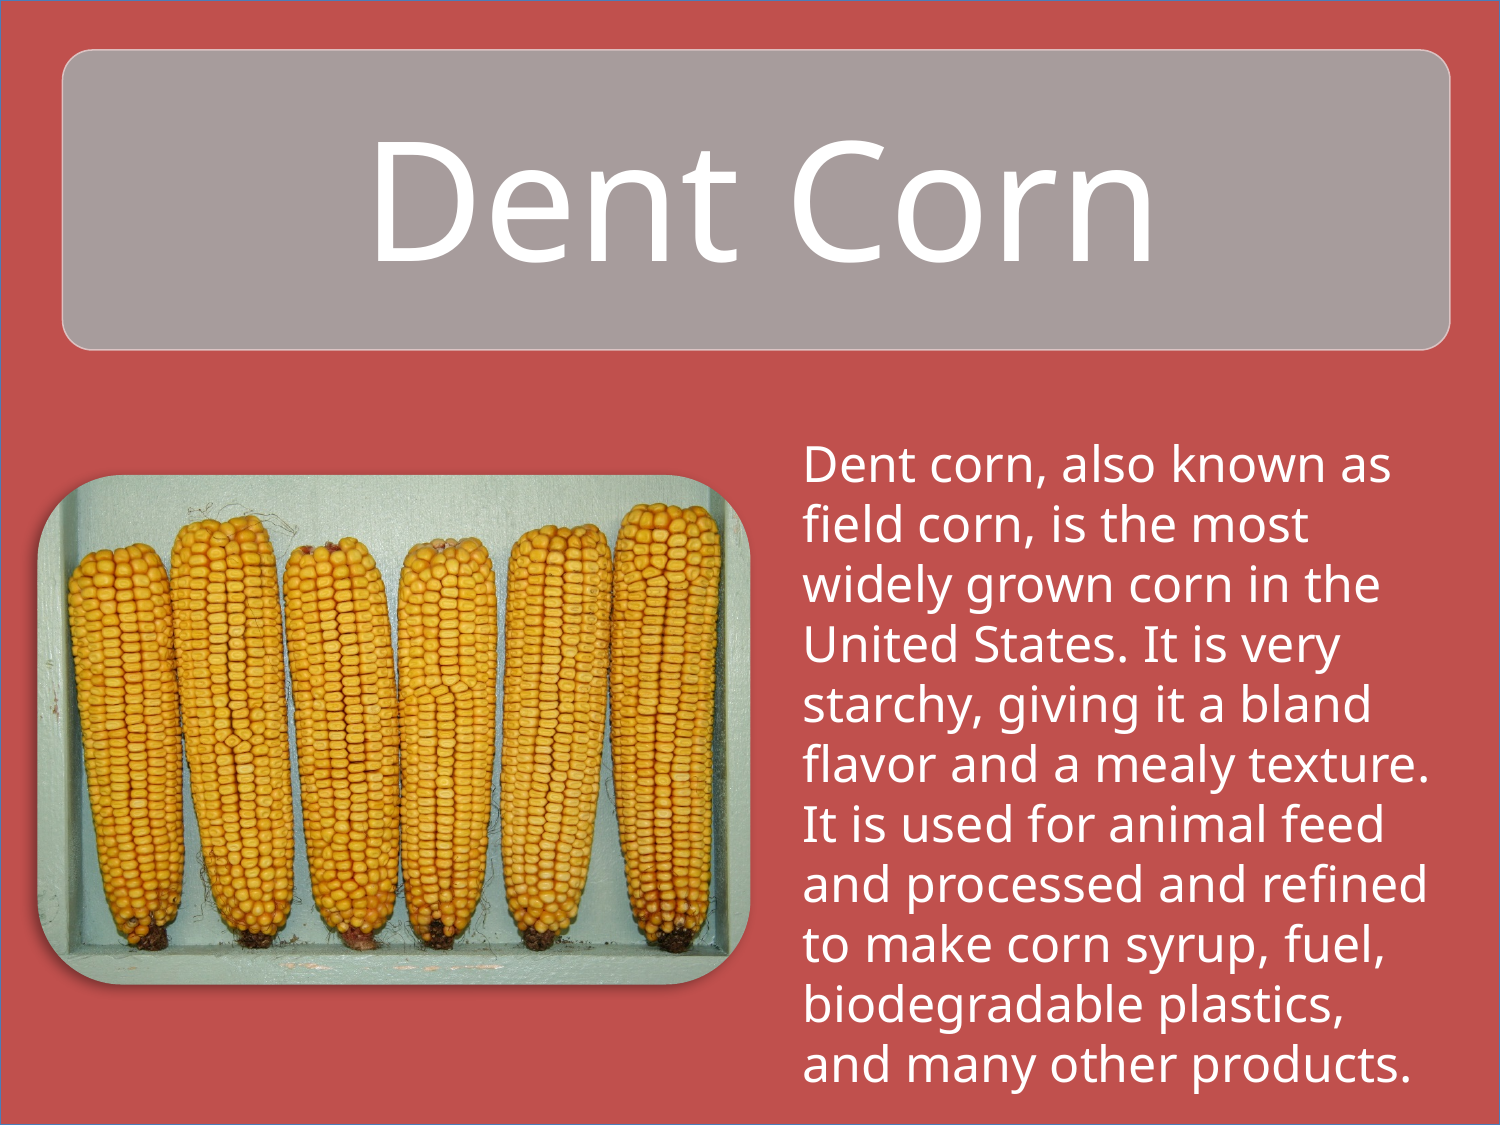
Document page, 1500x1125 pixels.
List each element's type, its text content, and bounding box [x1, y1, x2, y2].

text_box [0, 0, 1500, 1125]
text_box Dent corn, also known as field corn, is the most widely grown corn in the United States. It is very starchy, giving it a bland flavor and a mealy texture. It is used for animal feed and processed and refined to make corn syrup, fuel, biodegradable plastics, and many other products. [787, 424, 1463, 1100]
picture [37, 474, 751, 985]
text_box Dent Corn [112, 87, 1413, 303]
text_box [62, 49, 1450, 350]
